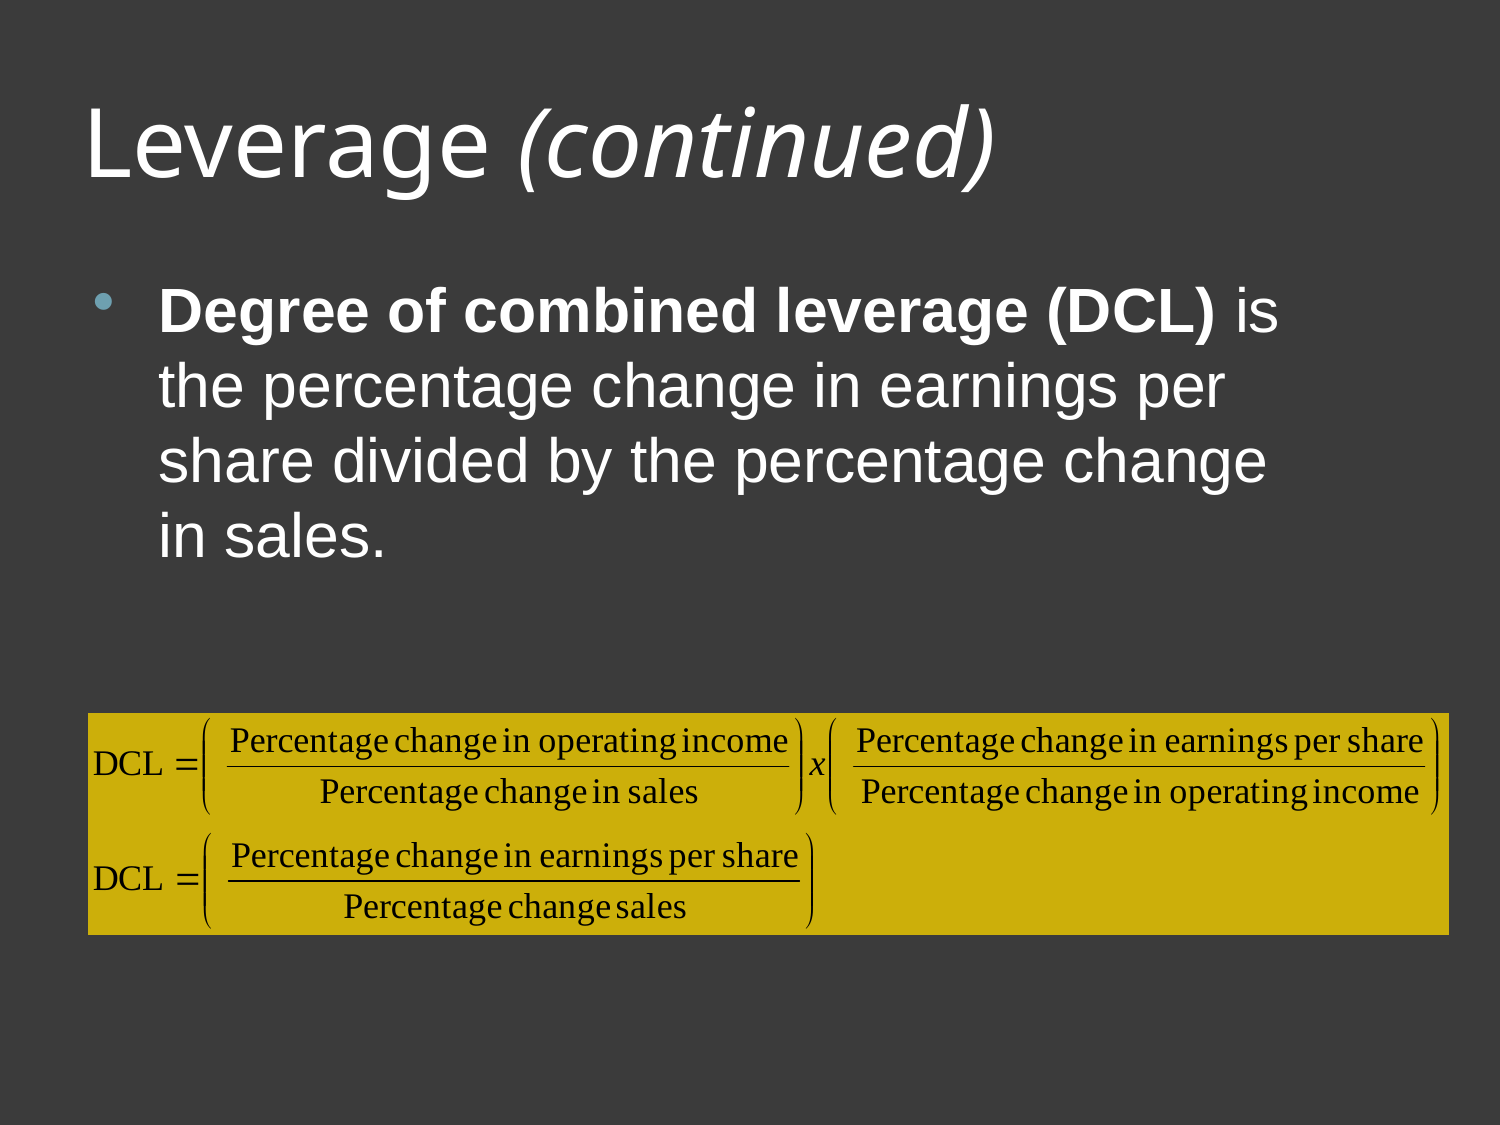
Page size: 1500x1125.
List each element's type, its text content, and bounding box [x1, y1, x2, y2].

list Degree of combined leverage (DCL) is the percentage change in earnings per share divided by the percentage change in sales. [75, 262, 1300, 1005]
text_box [87, 712, 1450, 936]
title Leverage (continued) [75, 45, 1300, 233]
